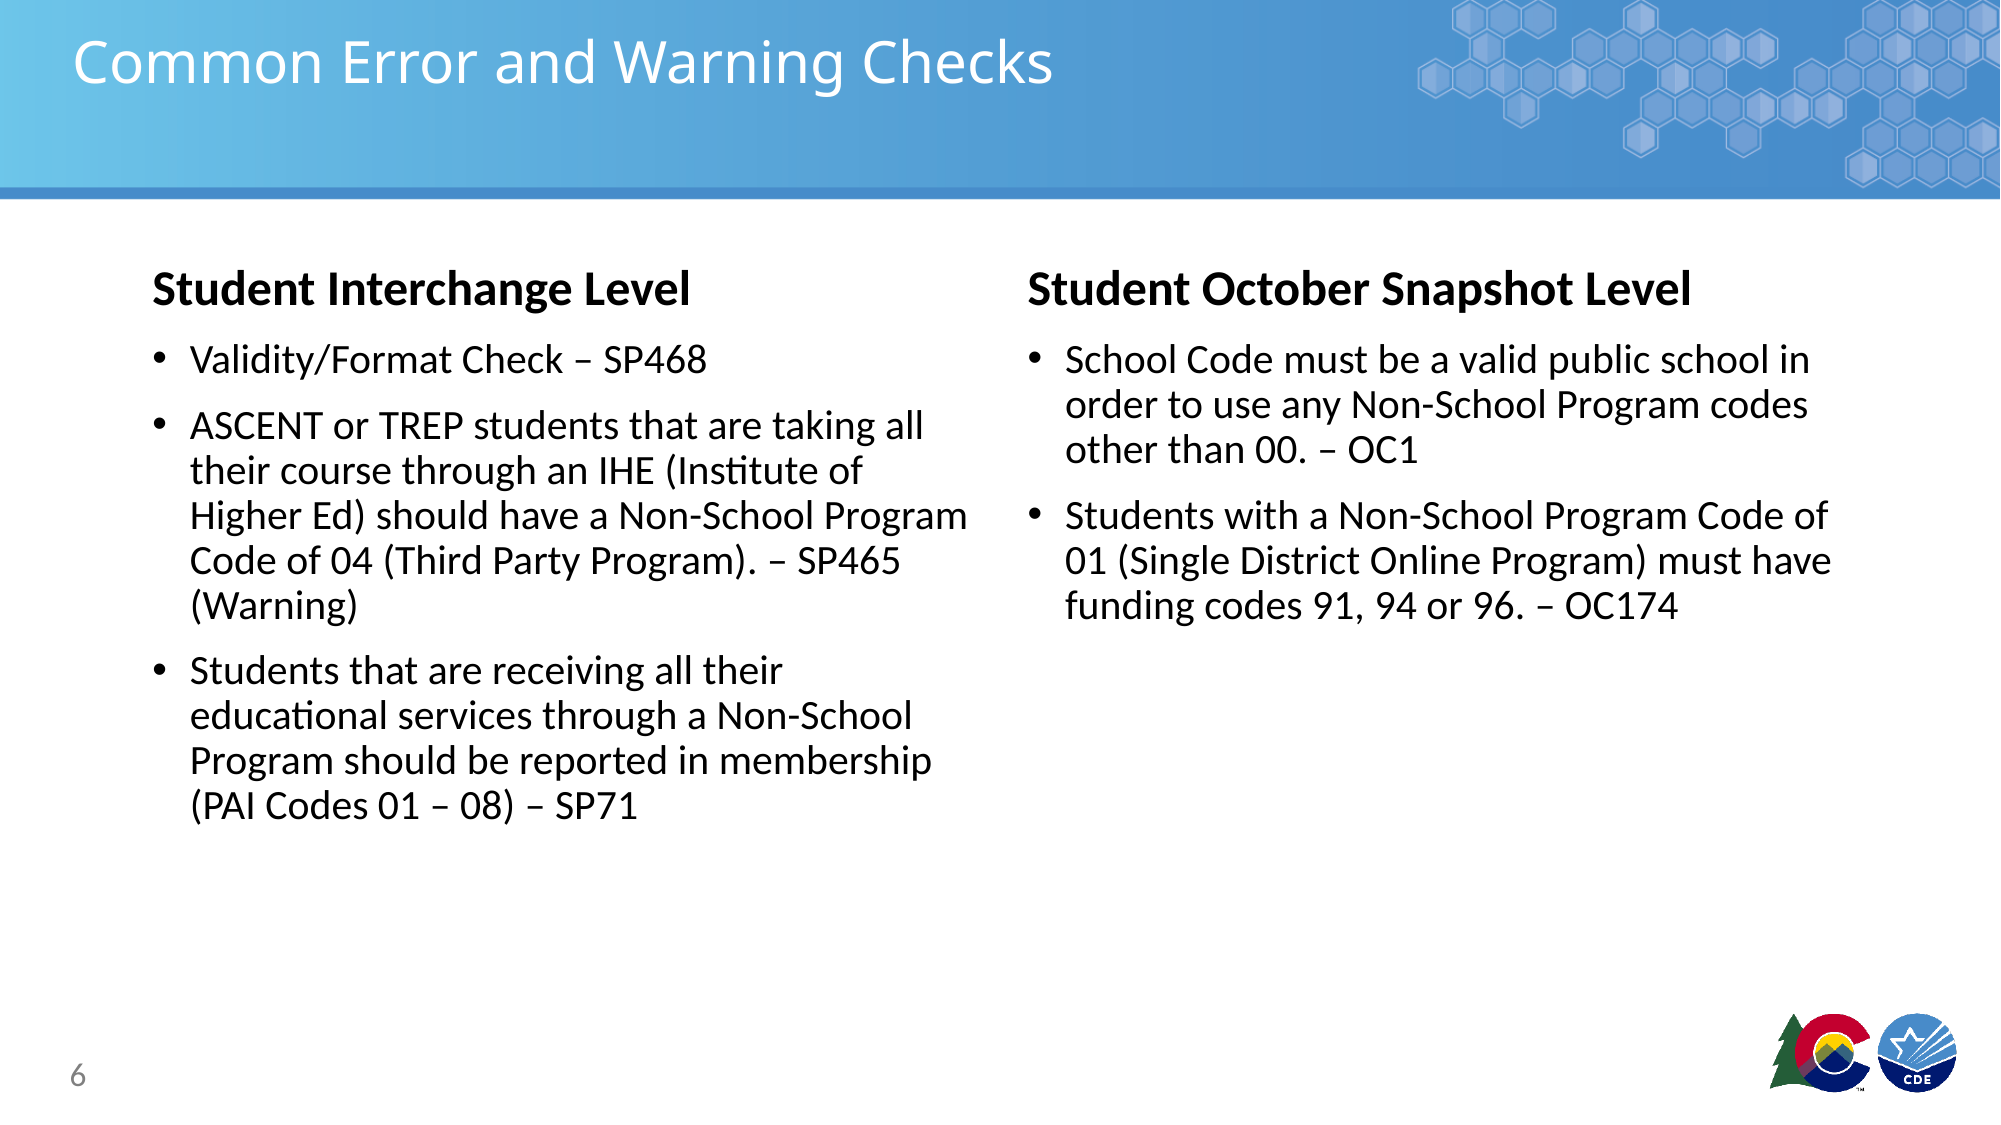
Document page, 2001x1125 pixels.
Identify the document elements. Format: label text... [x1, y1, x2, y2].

picture [1768, 1012, 1957, 1093]
slide_number 6 [54, 1042, 505, 1103]
title Common Error and Warning Checks [72, 33, 1396, 182]
list Student Interchange Level Validity/Format Check – SP468 ASCENT or TREP students that are taking all their course through an IHE (Institute of Higher Ed) should have a Non-School Program Code of 04 (Third Party Program). – SP465 (Warning) Students that are receiving all their educational services through a Non-School Program should be reported in membership (PAI Codes 01 – 08) – SP71 [137, 254, 988, 969]
list Student October Snapshot Level School Code must be a valid public school in order to use any Non-School Program codes other than 00. – OC1 Students with a Non-School Program Code of 01 (Single District Online Program) must have funding codes 91, 94 or 96. – OC174 [1012, 254, 1863, 969]
picture [0, 0, 2000, 200]
